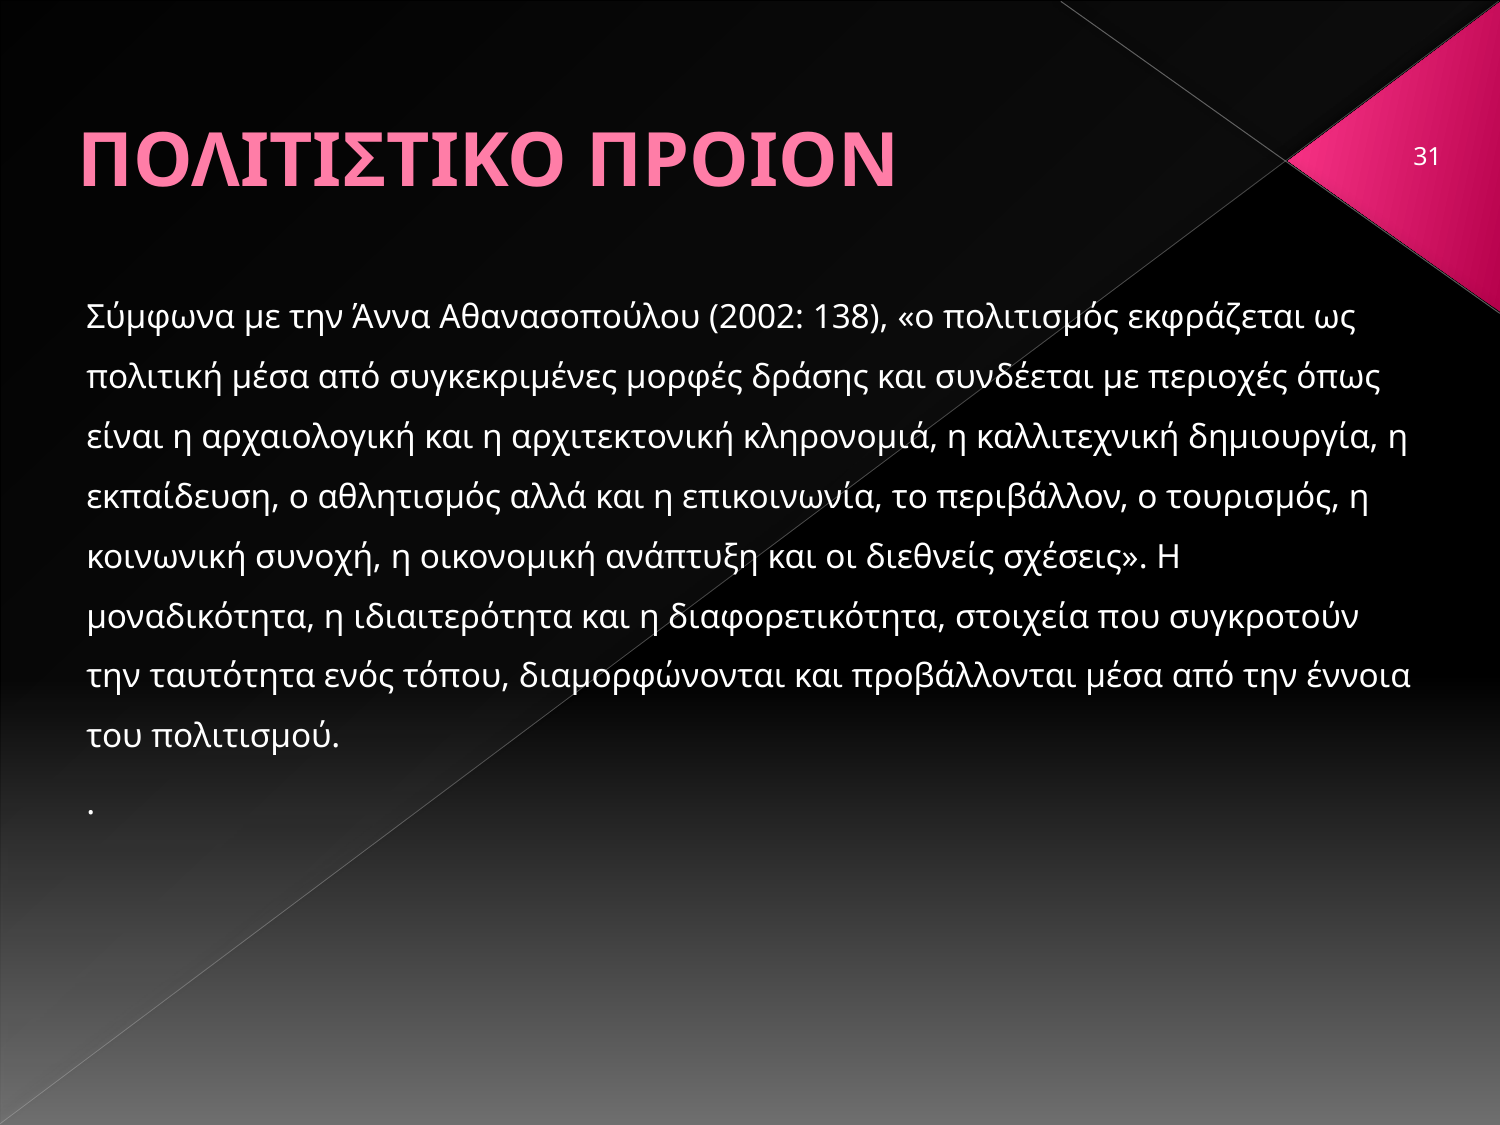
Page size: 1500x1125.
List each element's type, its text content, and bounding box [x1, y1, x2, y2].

list Σύμφωνα με την Άννα Αθανασοπούλου (2002: 138), «ο πολιτισμός εκφράζεται ως πολιτική μέσα από συγκεκριμένες μορφές δράσης και συνδέεται με περιοχές όπως είναι η αρχαιολογική και η αρχιτεκτονική κληρονομιά, η καλλιτεχνική δημιουργία, η εκπαίδευση, ο αθλητισμός αλλά και η επικοινωνία, το περιβάλλον, ο τουρισμός, η κοινωνική συνοχή, η οικονομική ανάπτυξη και οι διεθνείς σχέσεις». Η μοναδικότητα, η ιδιαιτερότητα και η διαφορετικότητα, στοιχεία που συγκροτούν την ταυτότητα ενός τόπου, διαμορφώνονται και προβάλλονται μέσα από την έννοια του πολιτισμού. . [62, 267, 1430, 786]
title ΠΟΛΙΤΙΣΤΙΚΟ ΠΡΟΙΟΝ [62, 44, 1250, 267]
slide_number 31 [1386, 132, 1469, 183]
